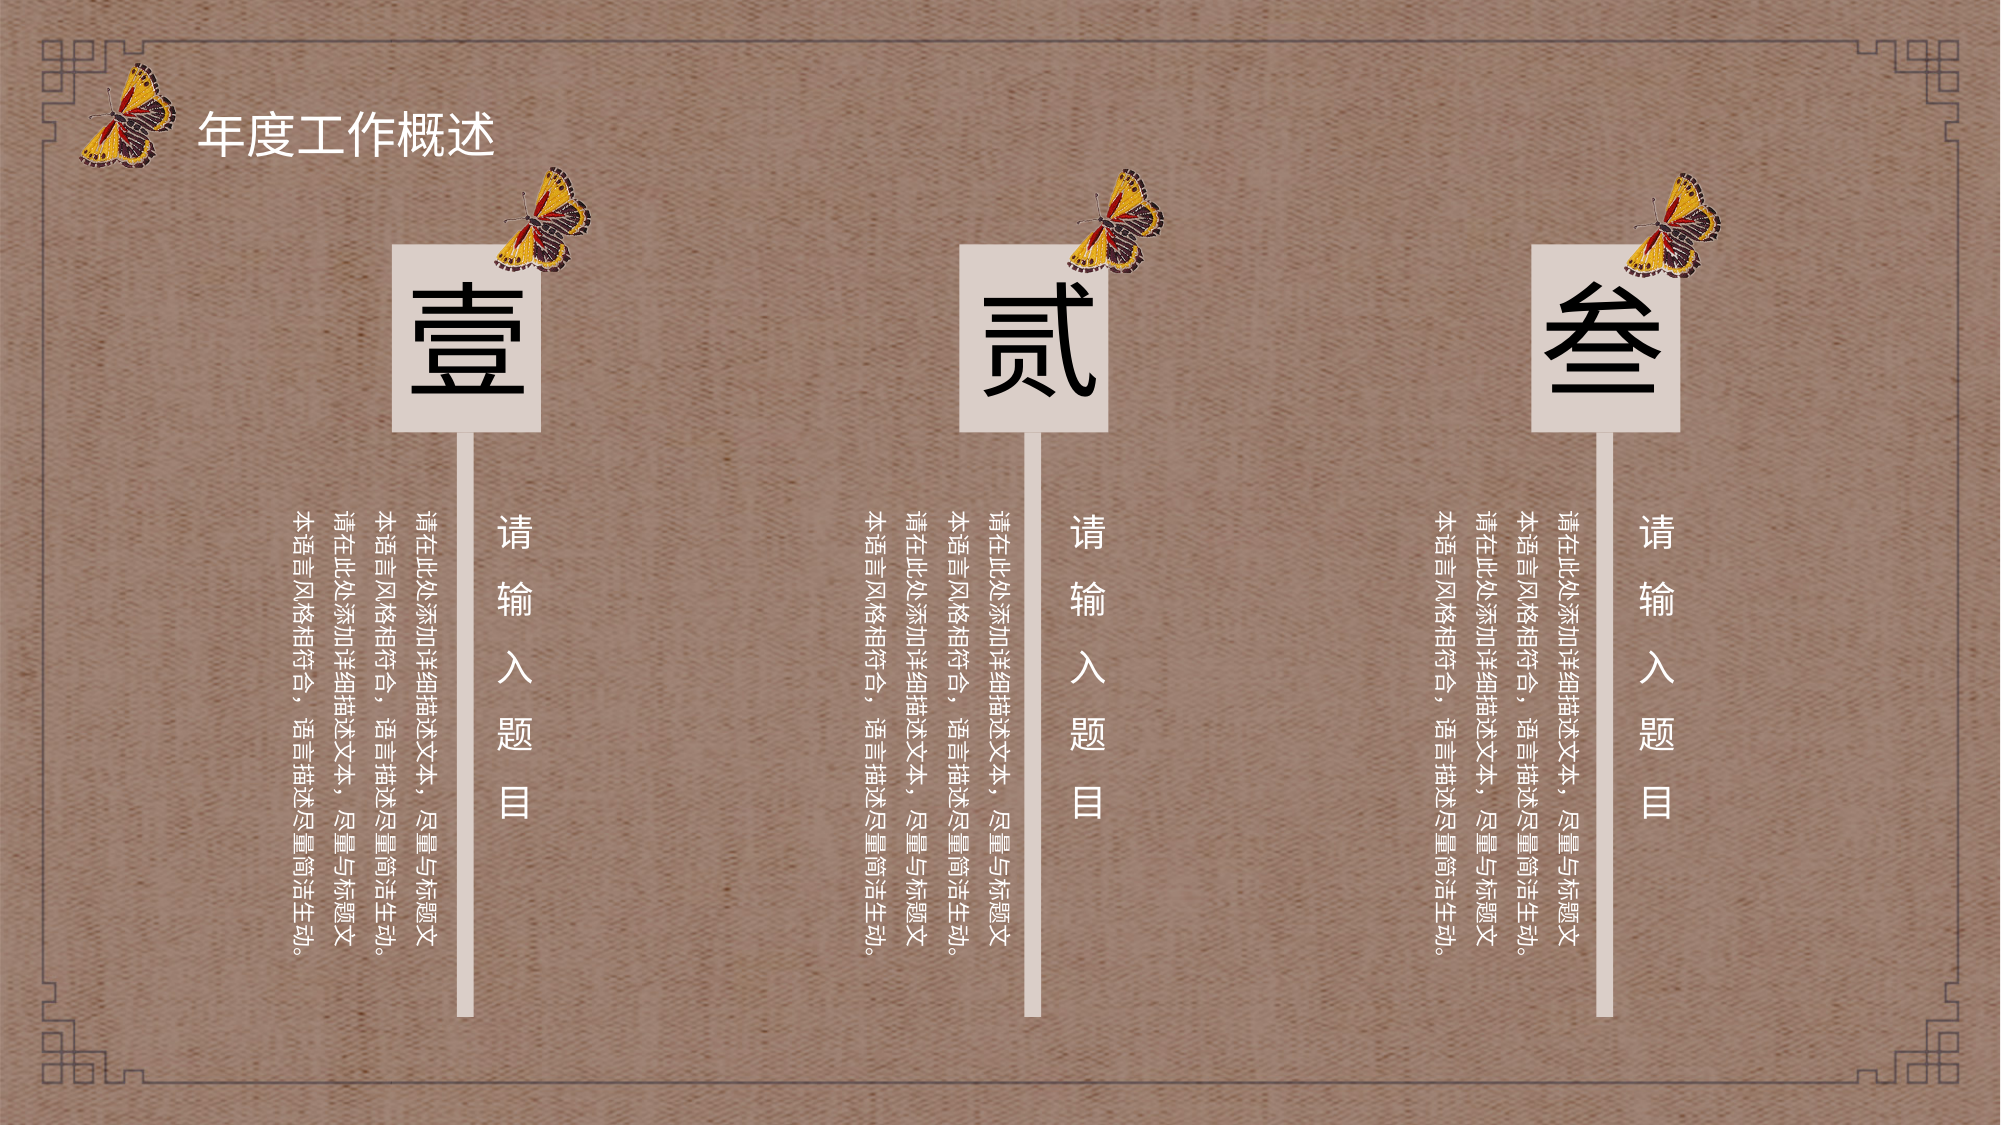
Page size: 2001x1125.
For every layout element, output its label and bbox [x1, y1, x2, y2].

text_box [754, 255, 1142, 971]
text_box [1324, 255, 1712, 971]
text_box [391, 244, 485, 255]
text_box [70, 40, 514, 194]
text_box [959, 244, 1058, 255]
text_box [182, 255, 570, 971]
text_box [959, 971, 1109, 1018]
text_box [391, 971, 541, 1018]
text_box [1531, 244, 1615, 255]
text_box [1531, 971, 1681, 1018]
picture [0, 0, 2001, 1125]
